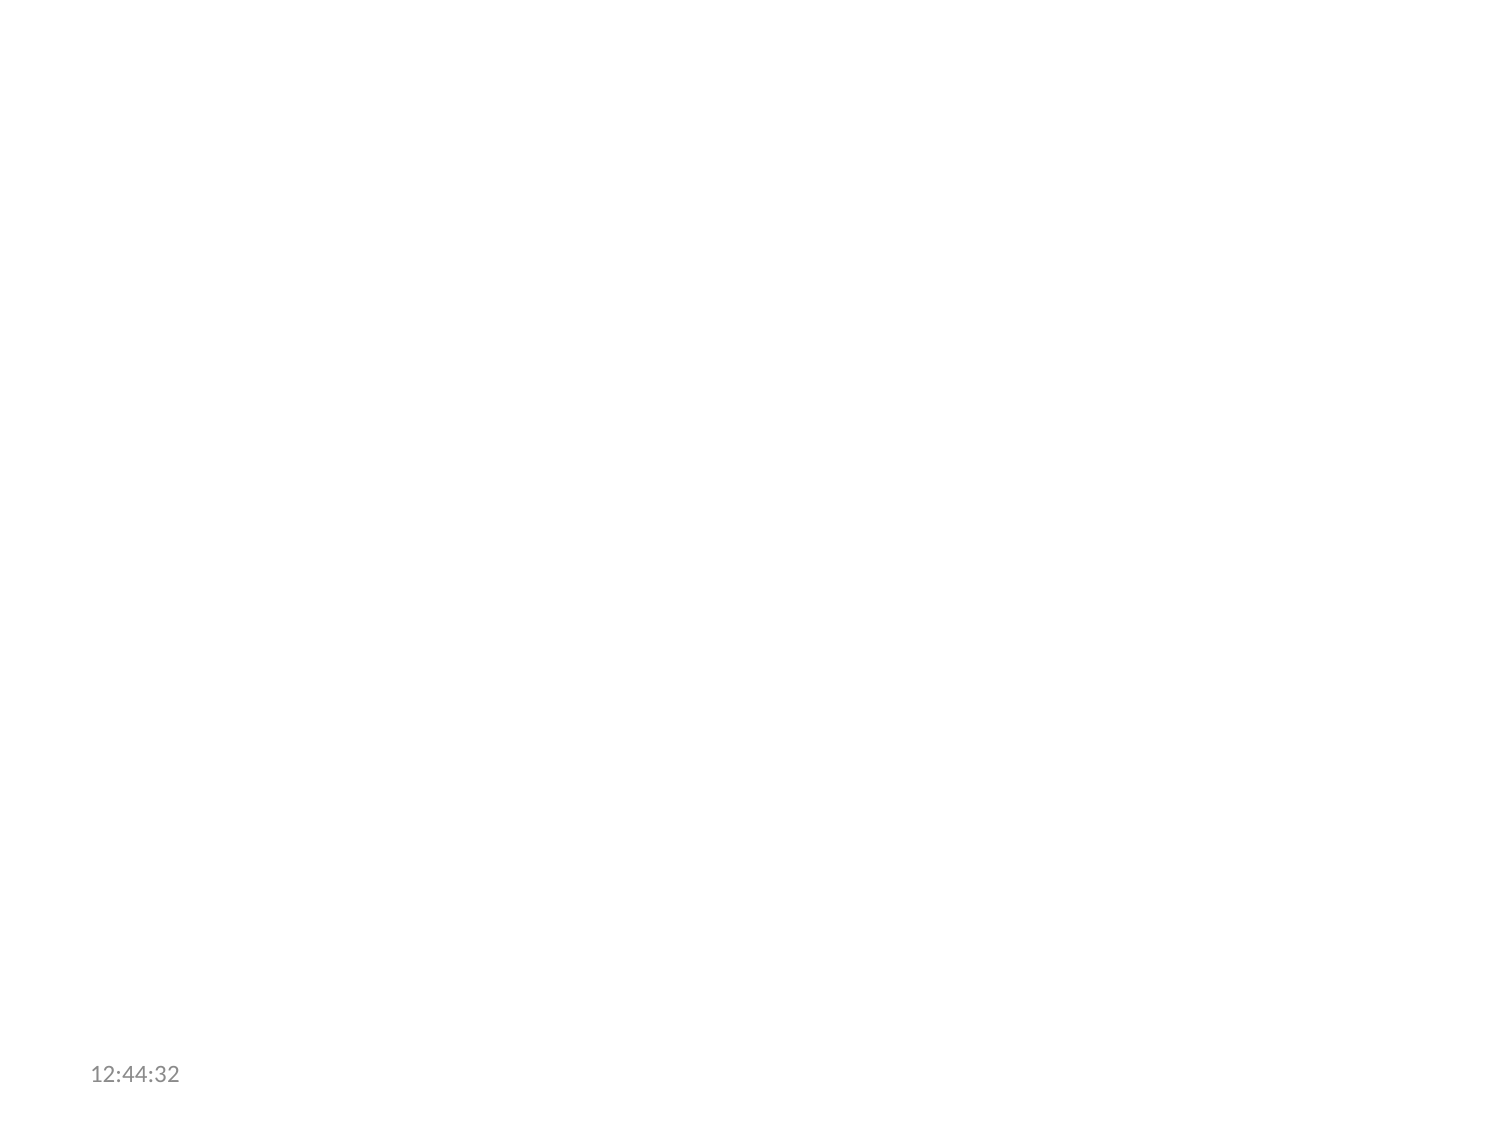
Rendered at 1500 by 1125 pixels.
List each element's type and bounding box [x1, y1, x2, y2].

slide_number [75, 1042, 425, 1103]
